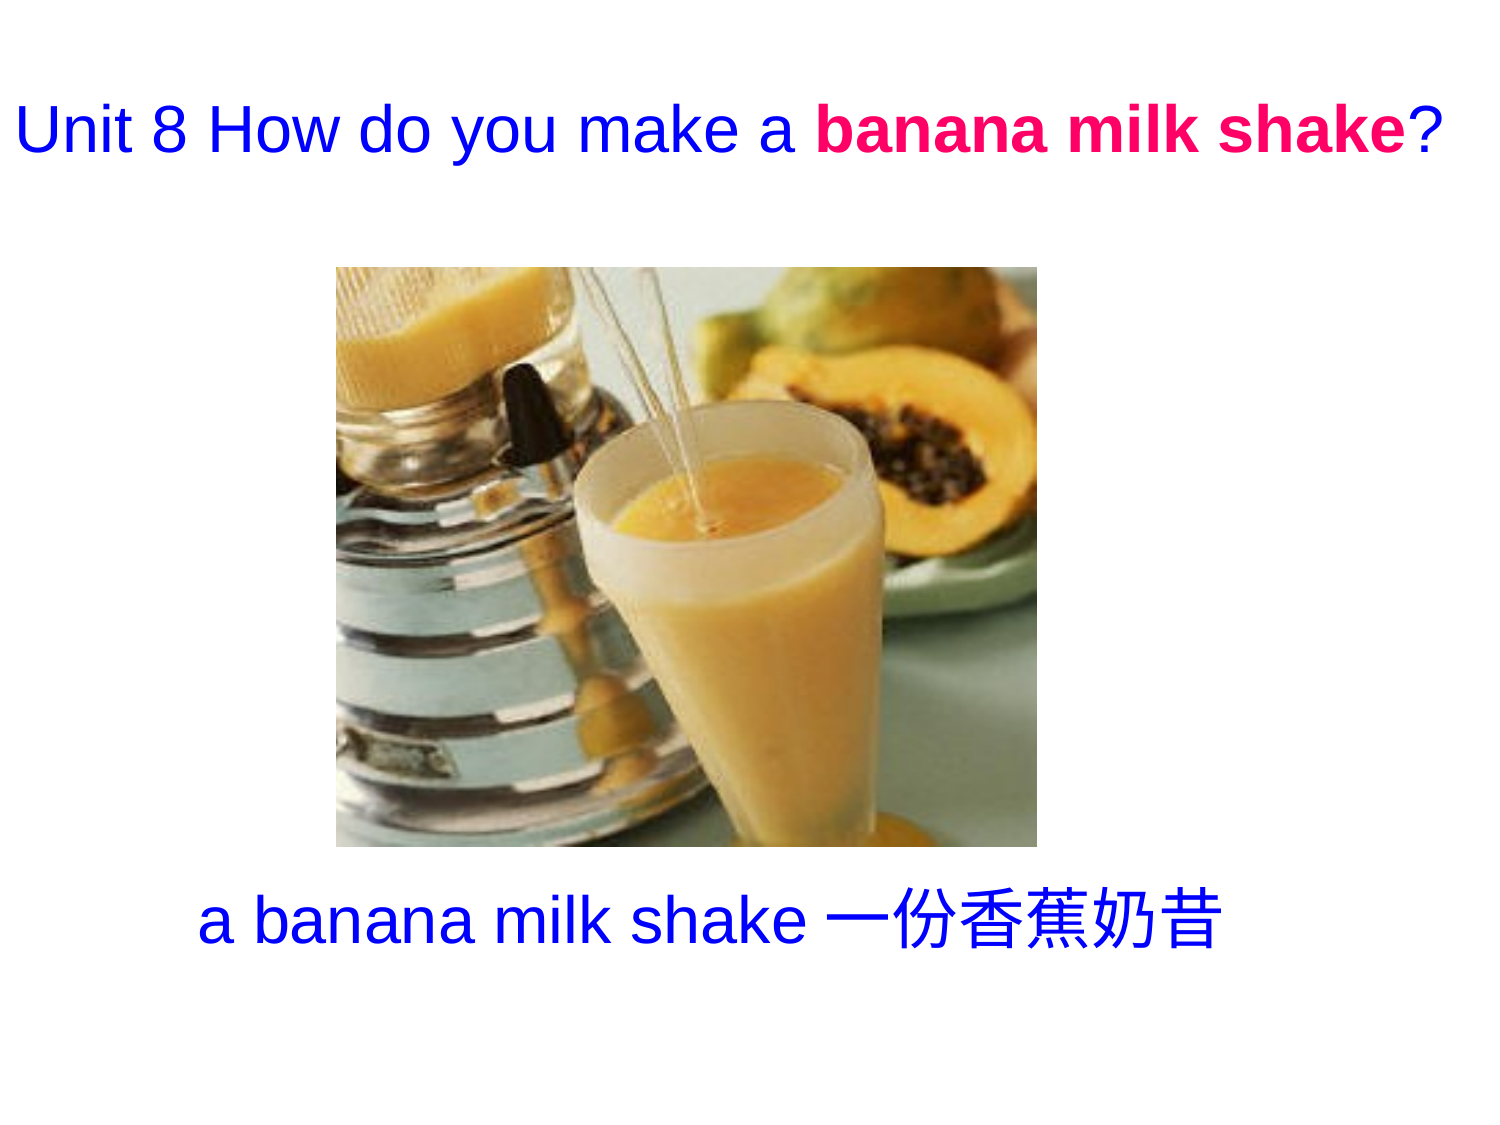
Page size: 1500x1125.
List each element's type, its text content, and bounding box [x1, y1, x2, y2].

picture [336, 266, 1037, 848]
text_box Unit 8 How do you make a banana milk shake? [0, 78, 1480, 173]
text_box a banana milk shake一份香蕉奶昔 [183, 869, 1282, 965]
